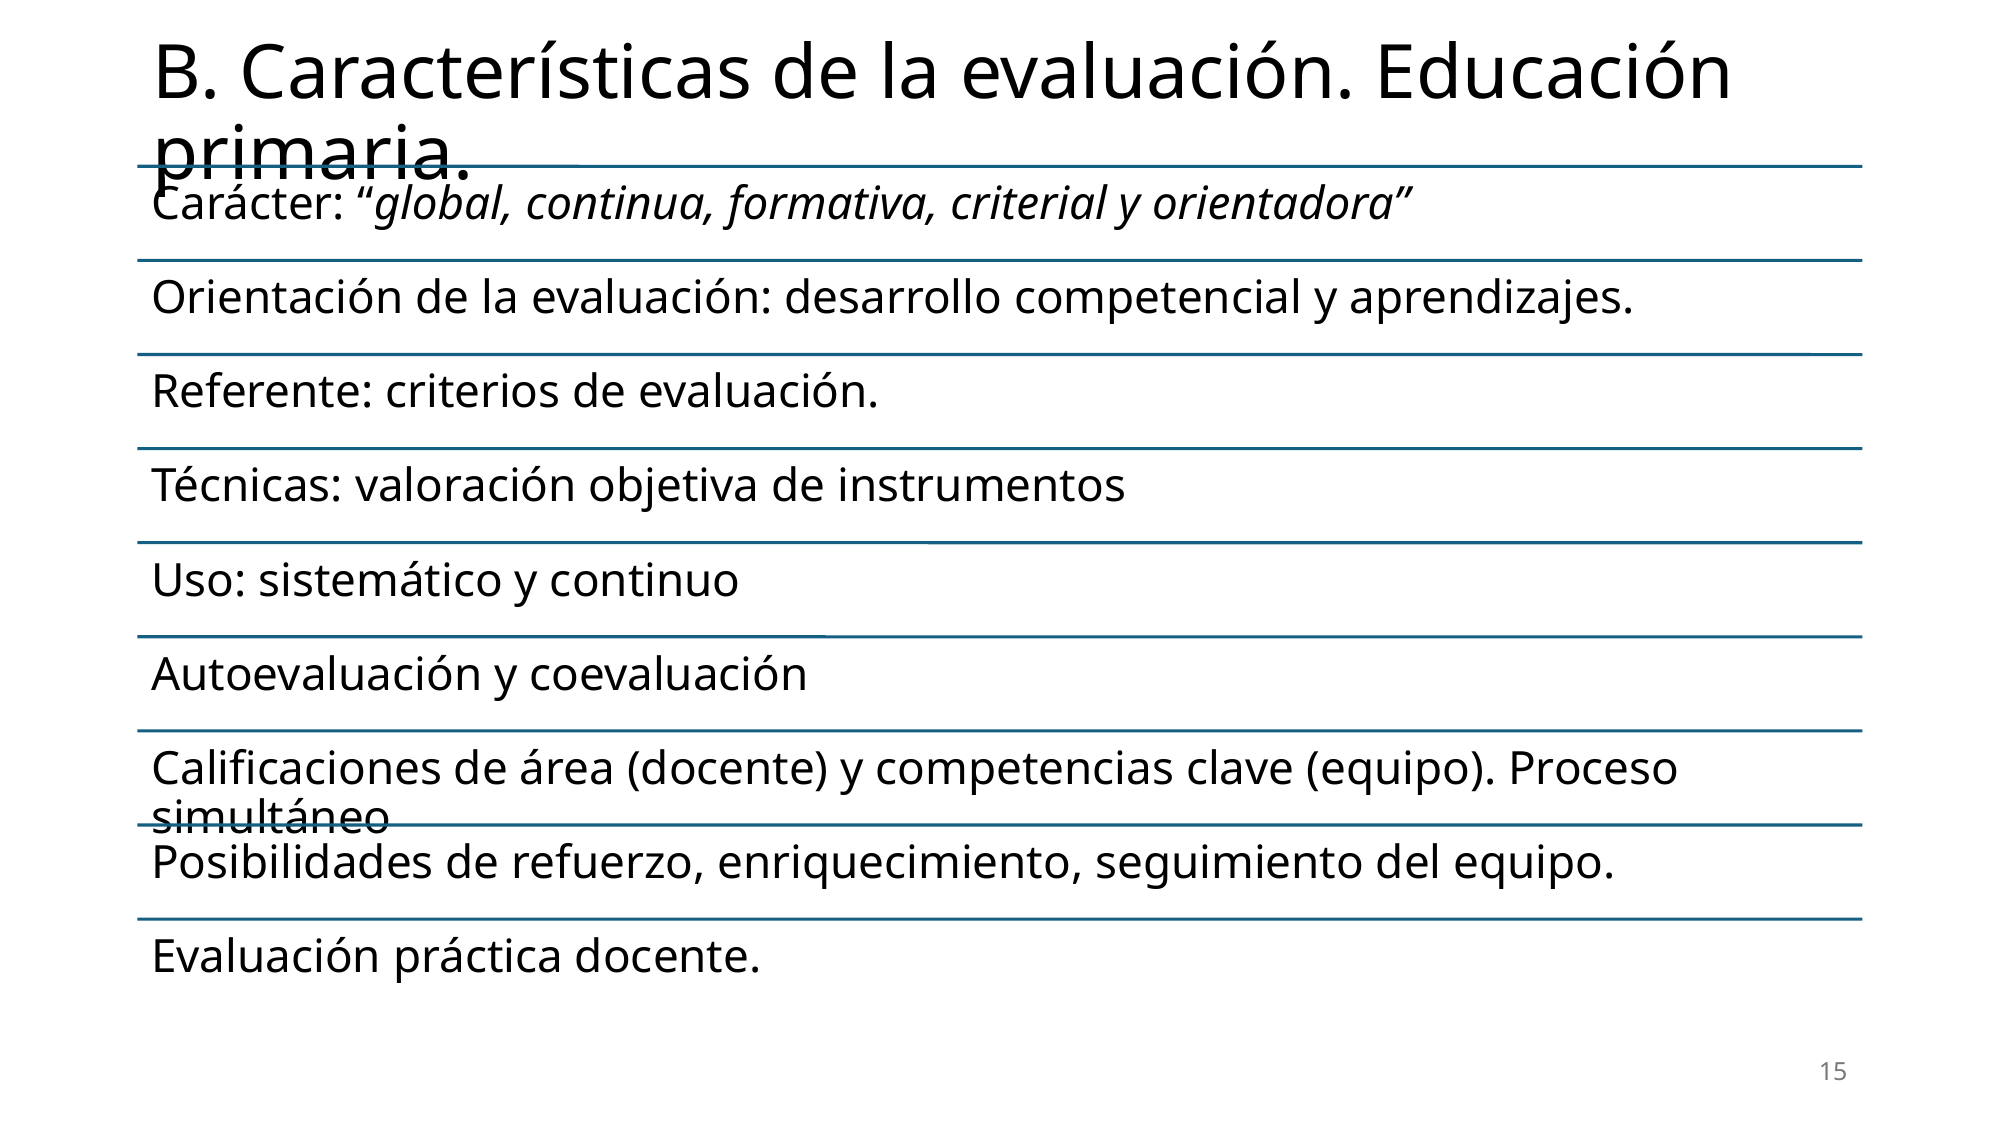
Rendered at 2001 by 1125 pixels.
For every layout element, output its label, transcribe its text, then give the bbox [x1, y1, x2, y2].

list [136, 165, 1863, 1014]
title B. Características de la evaluación. Educación primaria. [137, 59, 1863, 164]
slide_number 15 [1412, 1042, 1863, 1103]
